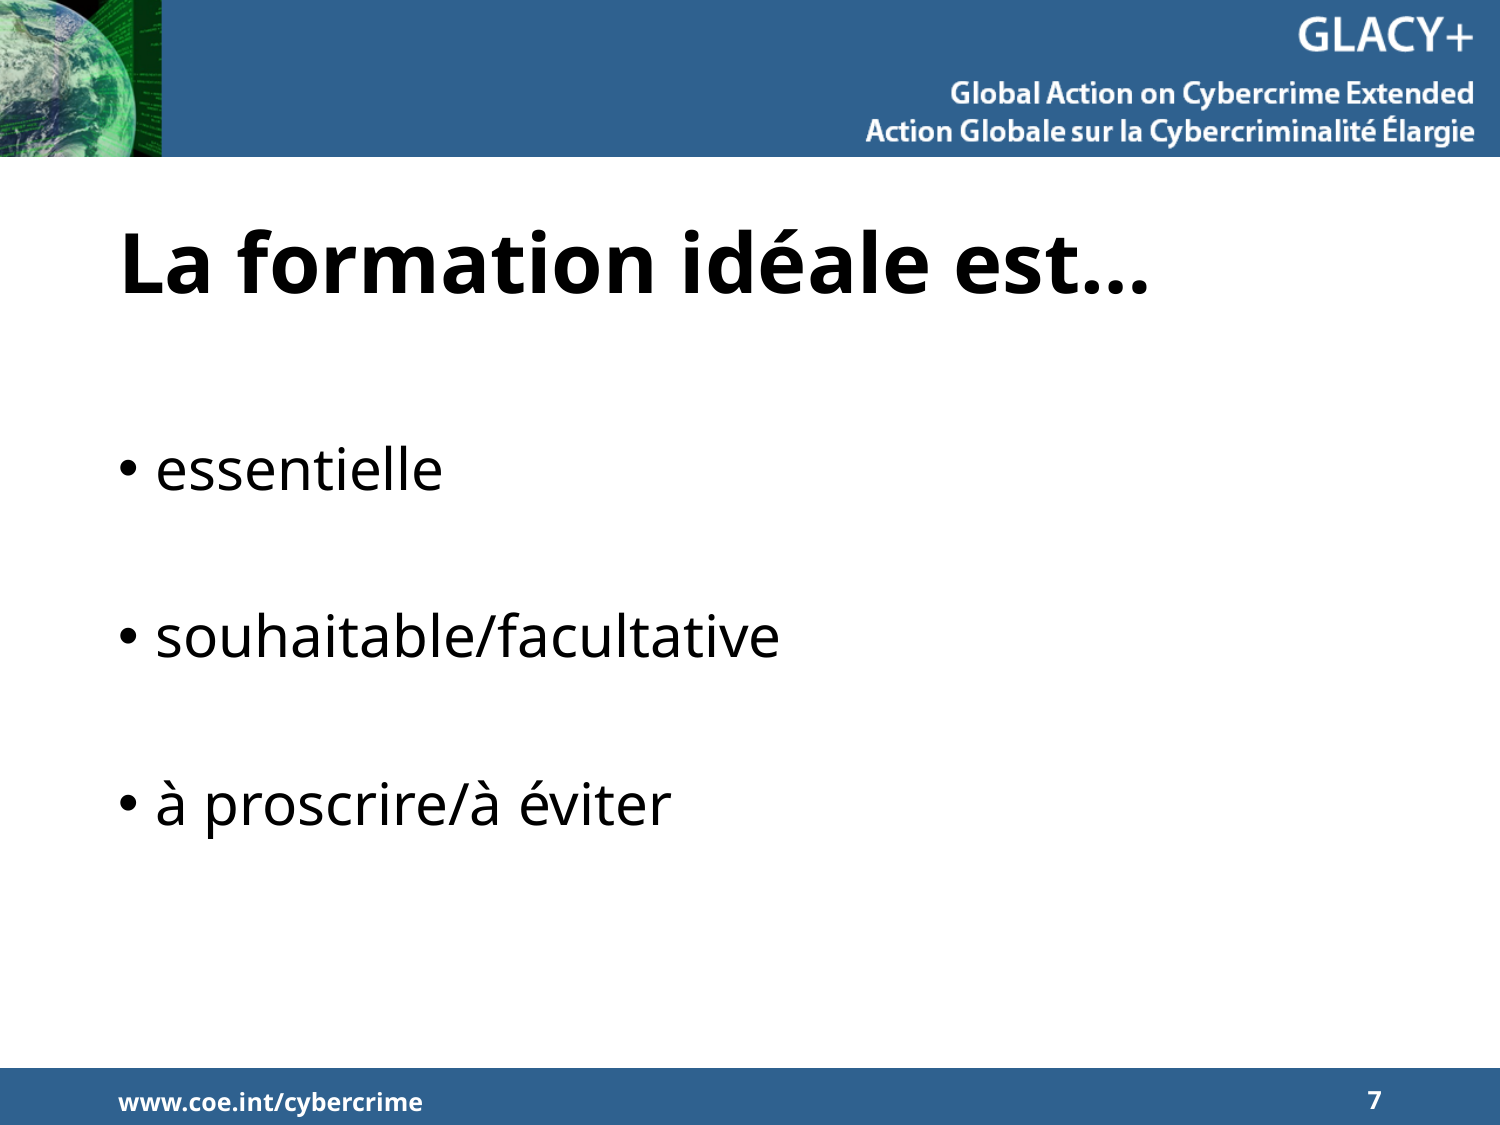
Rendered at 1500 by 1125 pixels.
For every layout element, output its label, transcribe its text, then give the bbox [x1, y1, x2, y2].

slide_number 7 [1059, 1071, 1397, 1125]
picture [0, 0, 1500, 157]
title La formation idéale est… [103, 171, 1397, 363]
slide_number www.coe.int/cybercrime [103, 1071, 491, 1125]
list essentielle souhaitable/facultative à proscrire/à éviter [103, 432, 1397, 1086]
